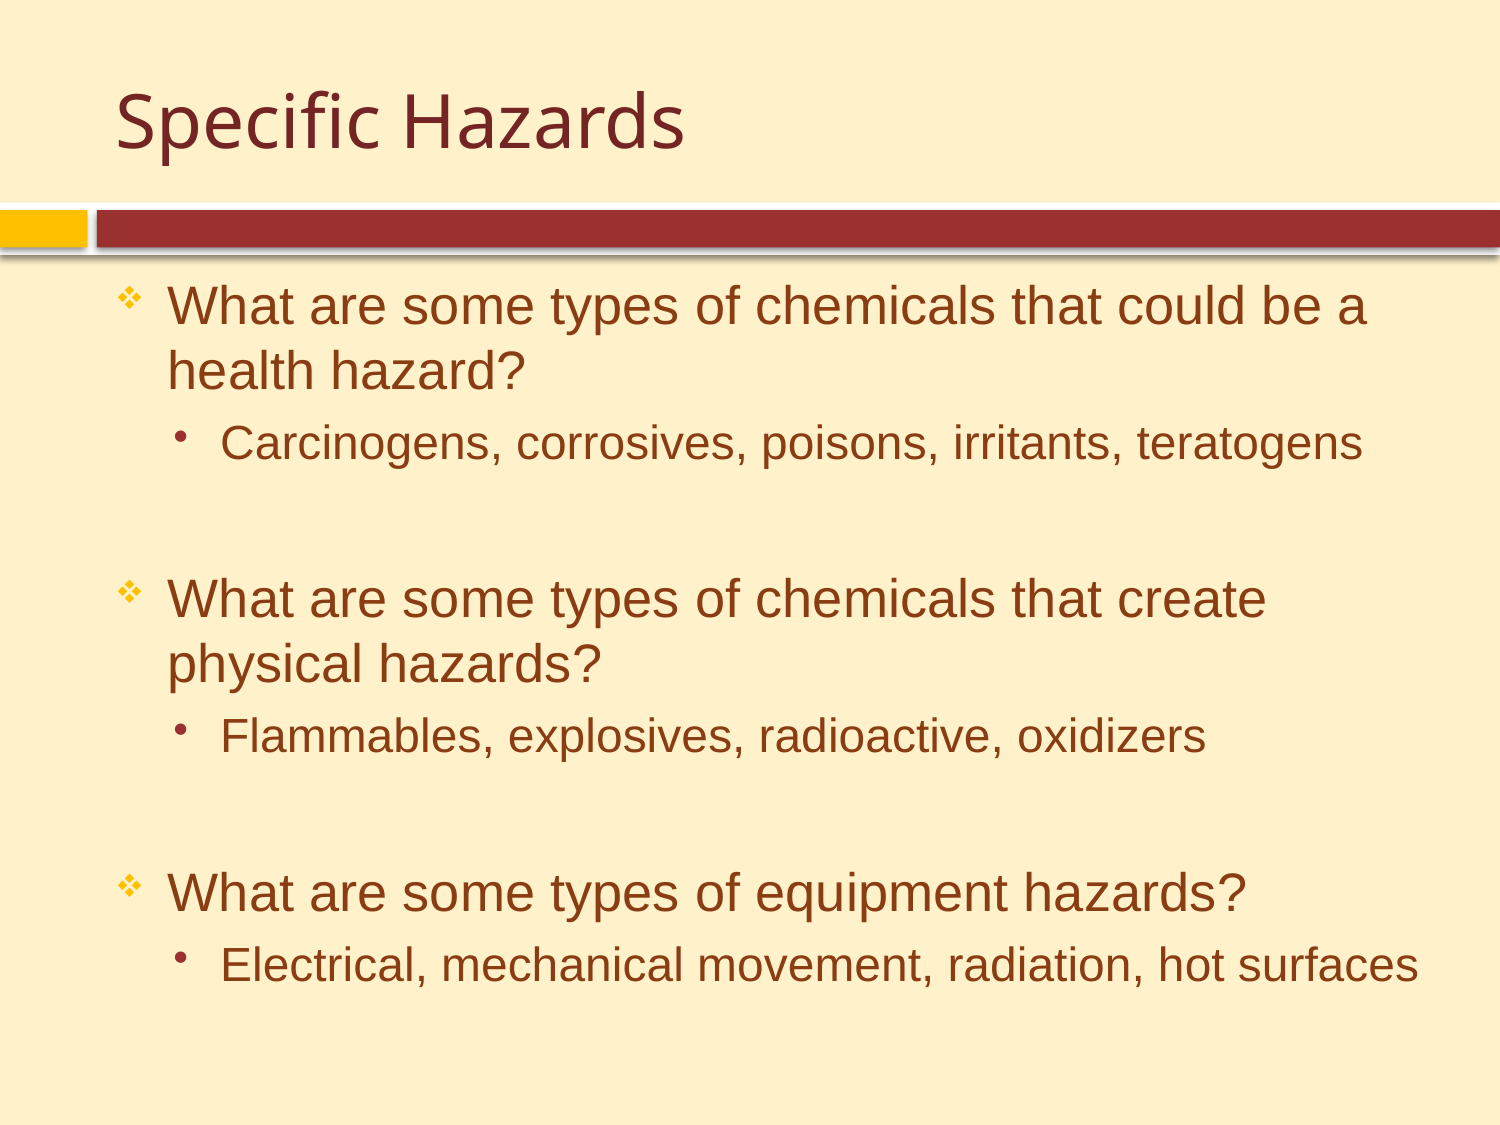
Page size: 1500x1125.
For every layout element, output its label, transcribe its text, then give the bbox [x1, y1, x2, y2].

list What are some types of chemicals that could be a health hazard? Carcinogens, corrosives, poisons, irritants, teratogens What are some types of chemicals that create physical hazards? Flammables, explosives, radioactive, oxidizers What are some types of equipment hazards? Electrical, mechanical movement, radiation, hot surfaces [100, 262, 1438, 1000]
title Specific Hazards [100, 37, 1438, 200]
